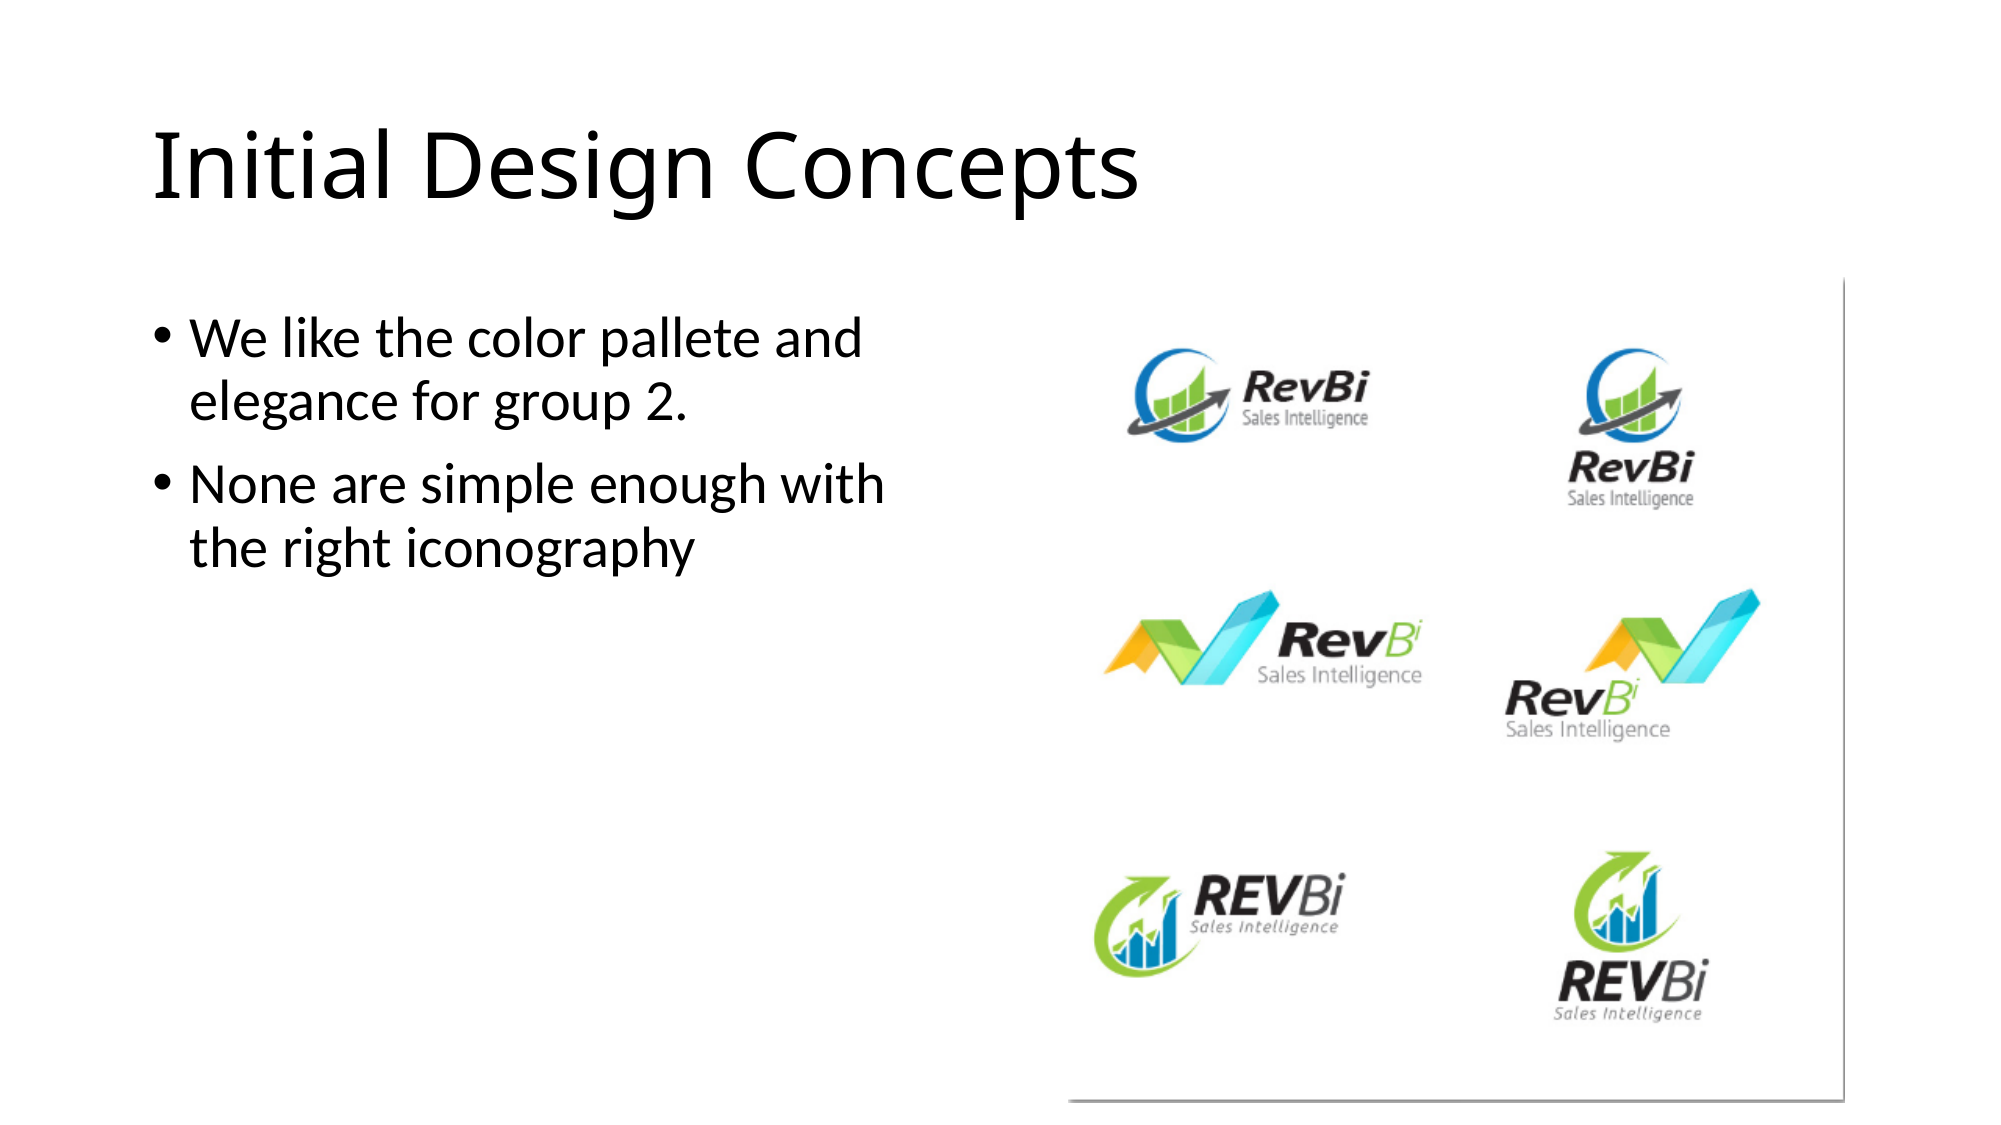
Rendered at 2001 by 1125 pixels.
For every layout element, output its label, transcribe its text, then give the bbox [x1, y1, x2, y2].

list We like the color pallete and elegance for group 2. None are simple enough with the right iconography [137, 299, 988, 1014]
picture [1067, 277, 1845, 1103]
title Initial Design Concepts [137, 59, 1863, 278]
